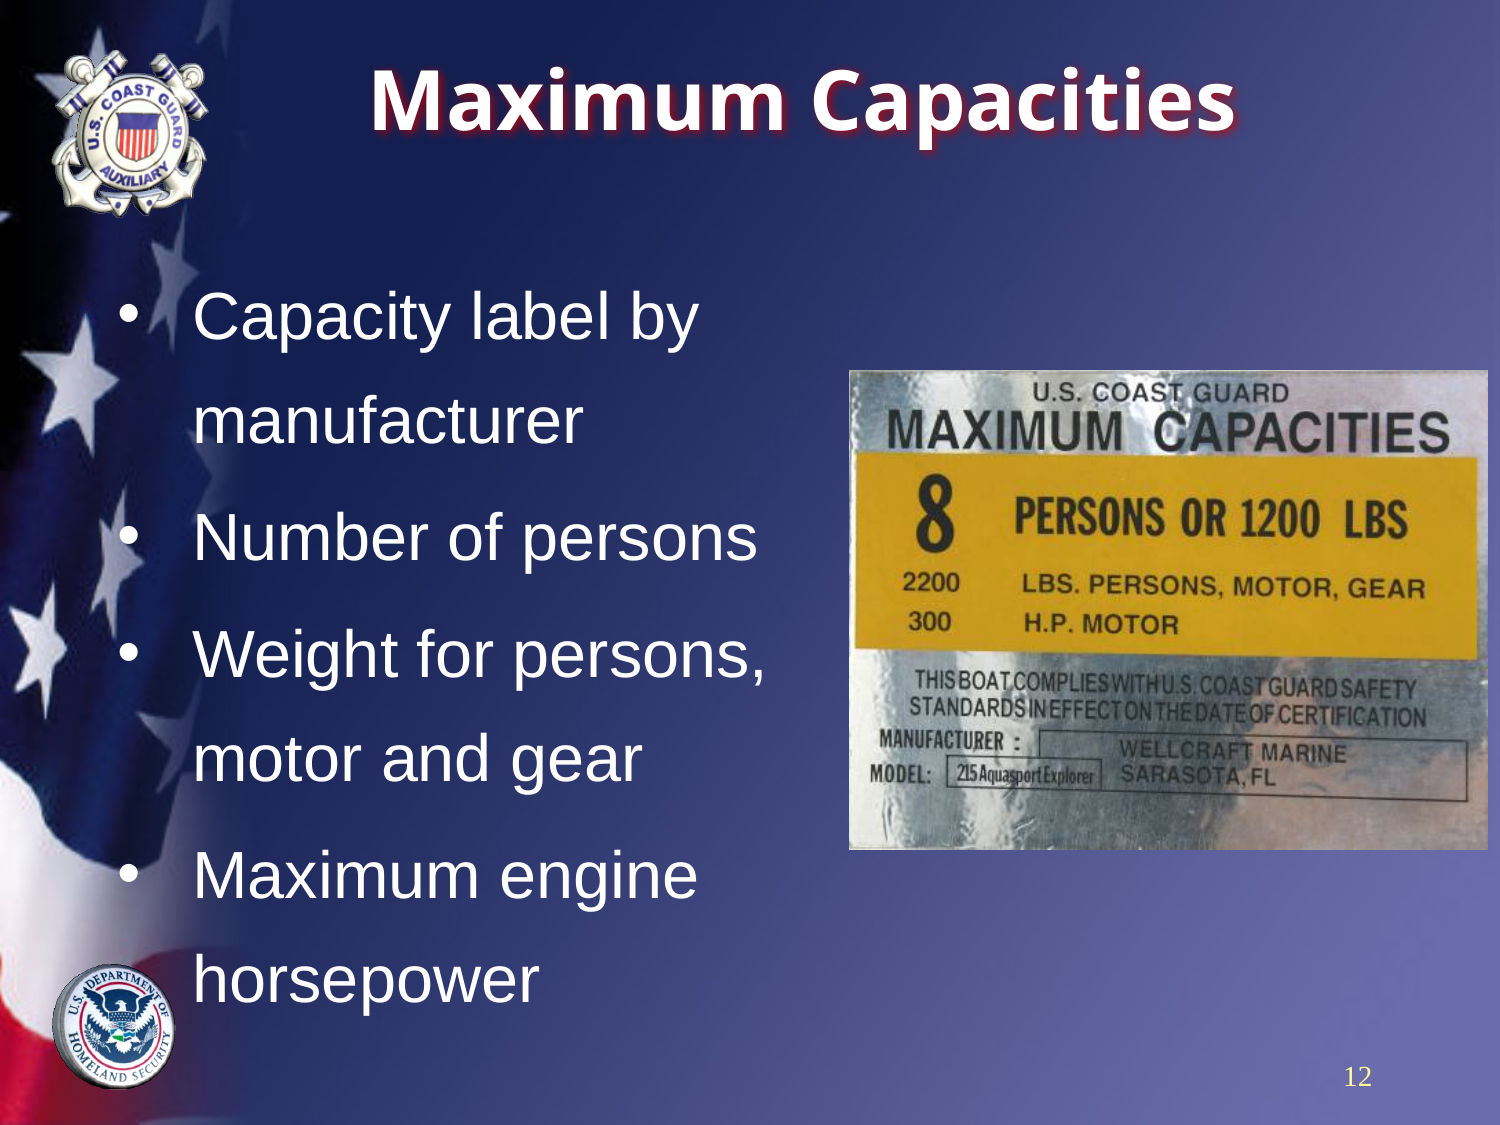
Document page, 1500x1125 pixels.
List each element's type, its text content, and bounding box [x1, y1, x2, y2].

picture [0, 0, 1500, 1125]
title Maximum Capacities [171, 10, 1434, 184]
list Capacity label by manufacturer Number of persons Weight for persons, motor and gear Maximum engine horsepower [102, 241, 878, 1029]
text_box 12 [1074, 1049, 1388, 1125]
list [849, 370, 1488, 850]
